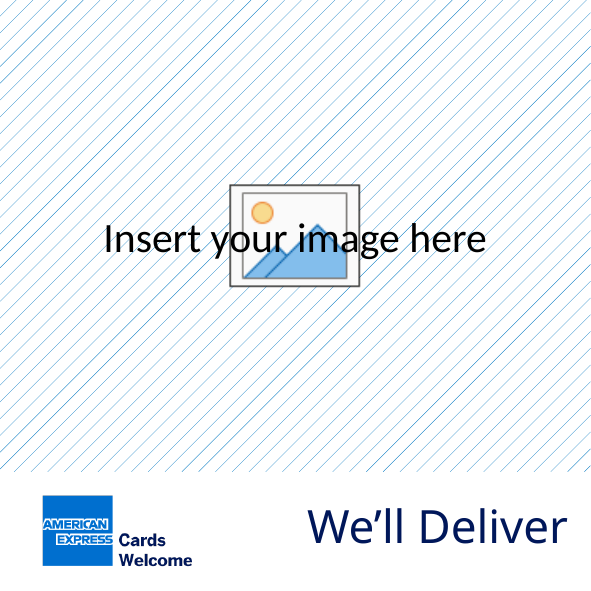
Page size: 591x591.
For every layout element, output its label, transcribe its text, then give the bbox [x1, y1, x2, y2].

picture [0, 0, 591, 591]
text_box We’ll Deliver [217, 490, 583, 561]
